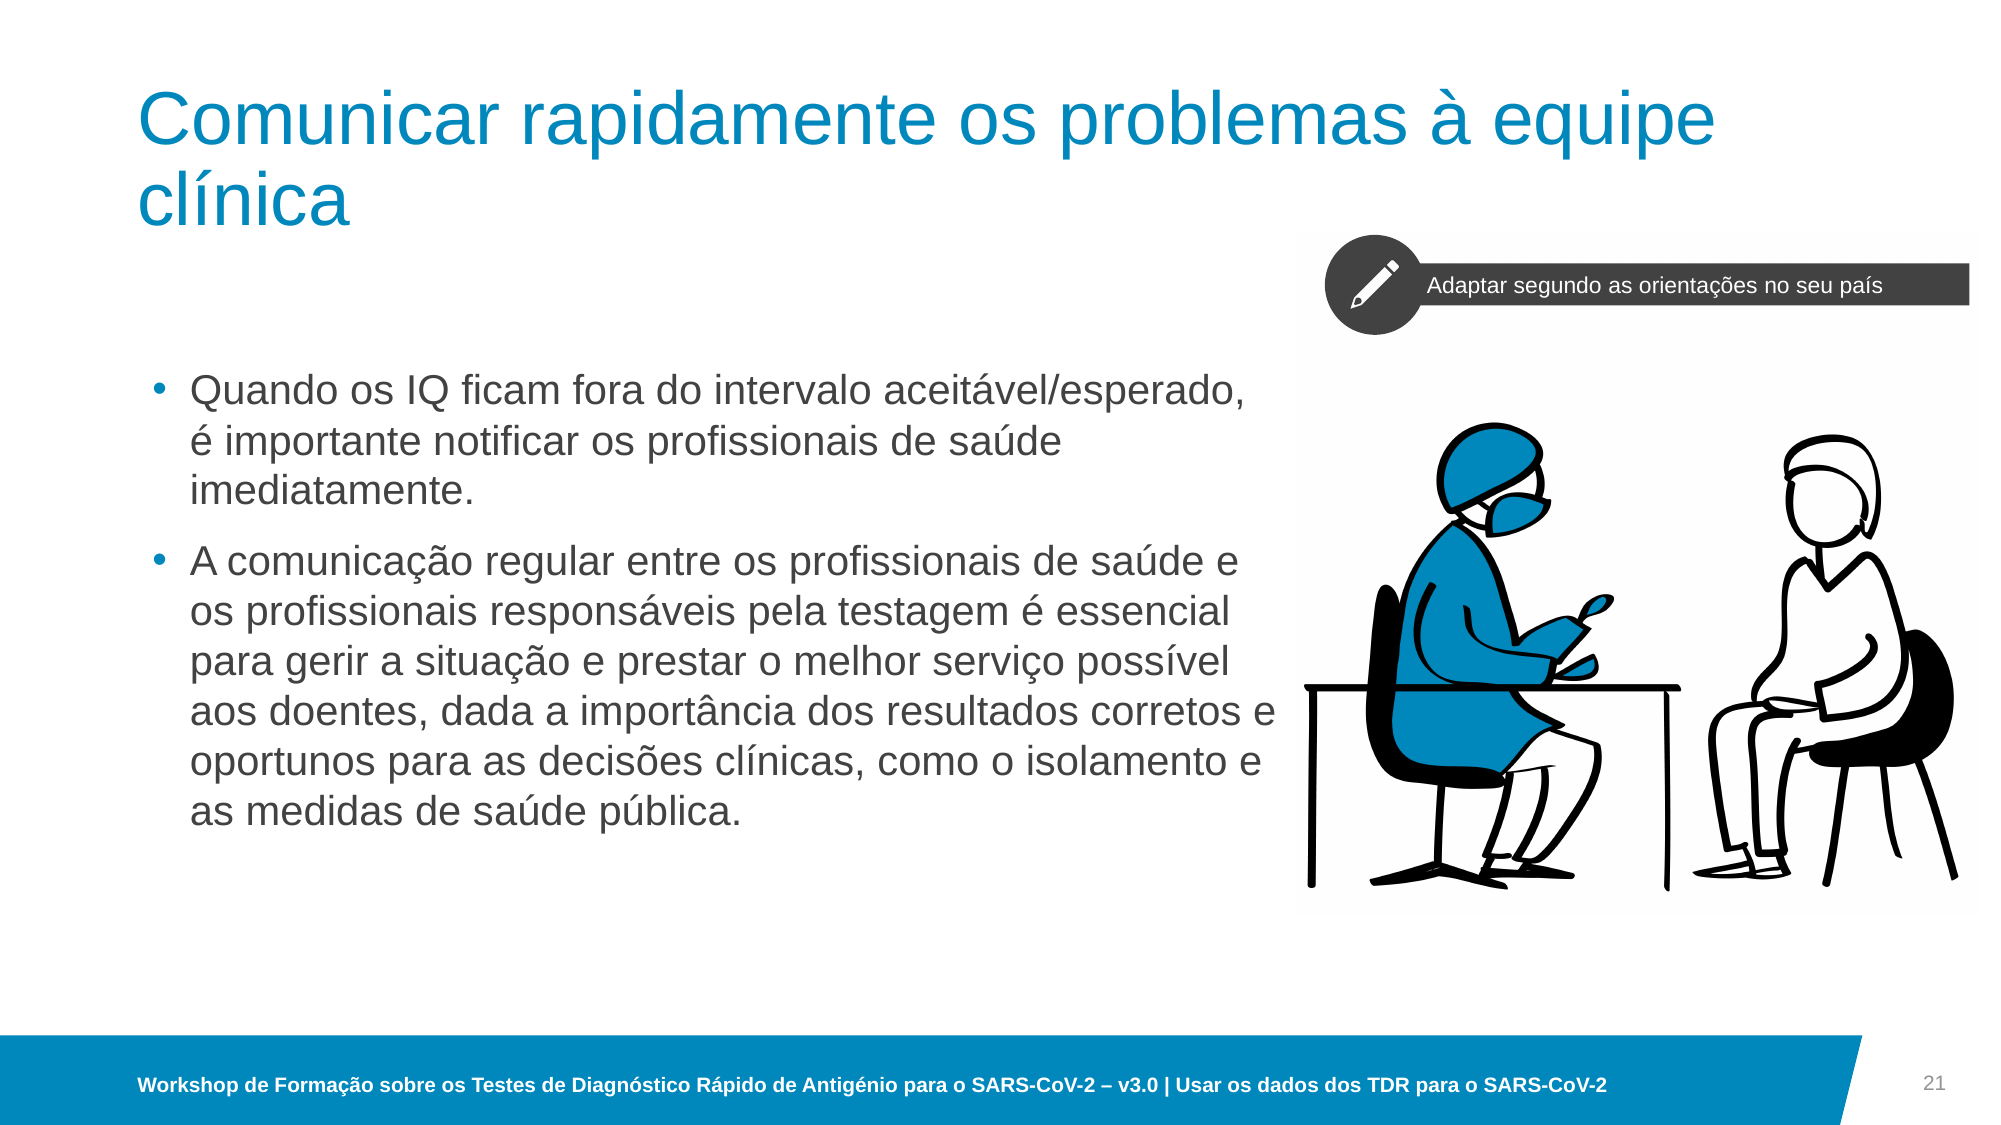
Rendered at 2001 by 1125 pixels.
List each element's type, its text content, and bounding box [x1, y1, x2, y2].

list Quando os IQ ficam fora do intervalo aceitável/esperado, é importante notificar os profissionais de saúde imediatamente. A comunicação regular entre os profissionais de saúde e os profissionais responsáveis pela testagem é essencial para gerir a situação e prestar o melhor serviço possível aos doentes, dada a importância dos resultados corretos e oportunos para as decisões clínicas, como o isolamento e as medidas de saúde pública. [137, 284, 1296, 1014]
slide_number 21 [1862, 1035, 1947, 1125]
footer Workshop de Formação sobre os Testes de Diagnóstico Rápido de Antigénio para o SARS-CoV-2 – v3.0 | Usar os dados dos TDR para o SARS-CoV-2 [137, 1042, 1771, 1125]
title Comunicar rapidamente os problemas à equipe clínica [137, 87, 1863, 243]
picture [1295, 230, 1979, 914]
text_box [1325, 235, 1970, 334]
